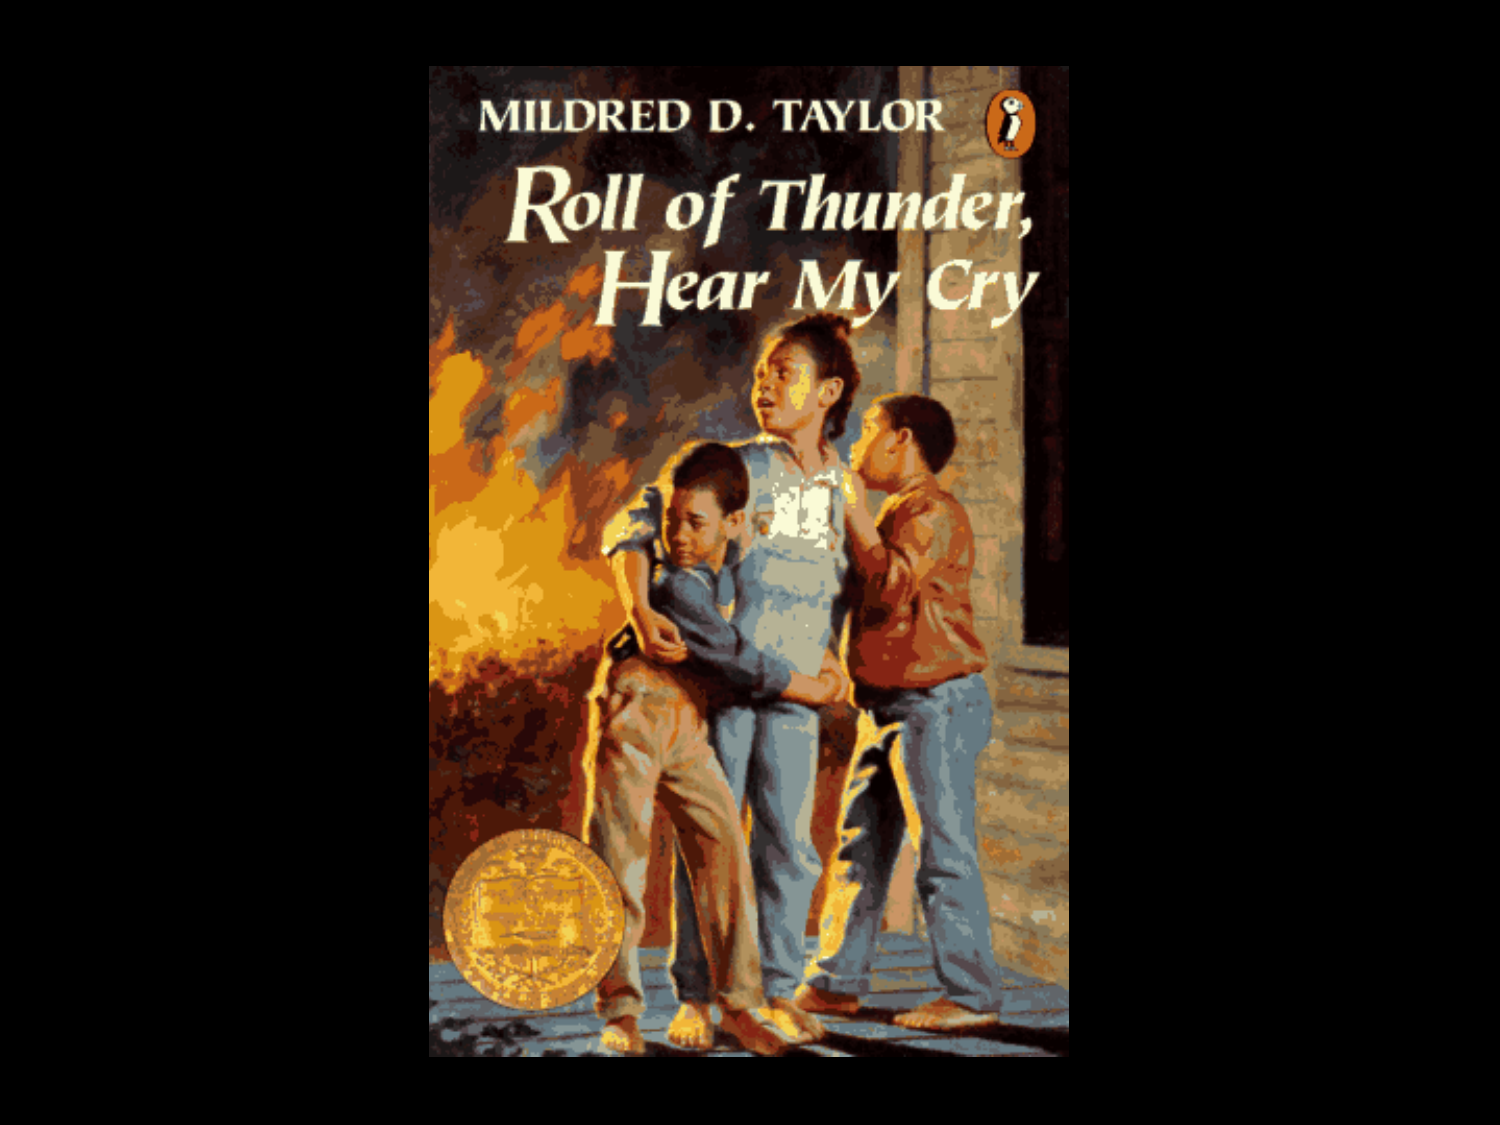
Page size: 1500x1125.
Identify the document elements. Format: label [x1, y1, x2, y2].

picture [428, 66, 1069, 1057]
